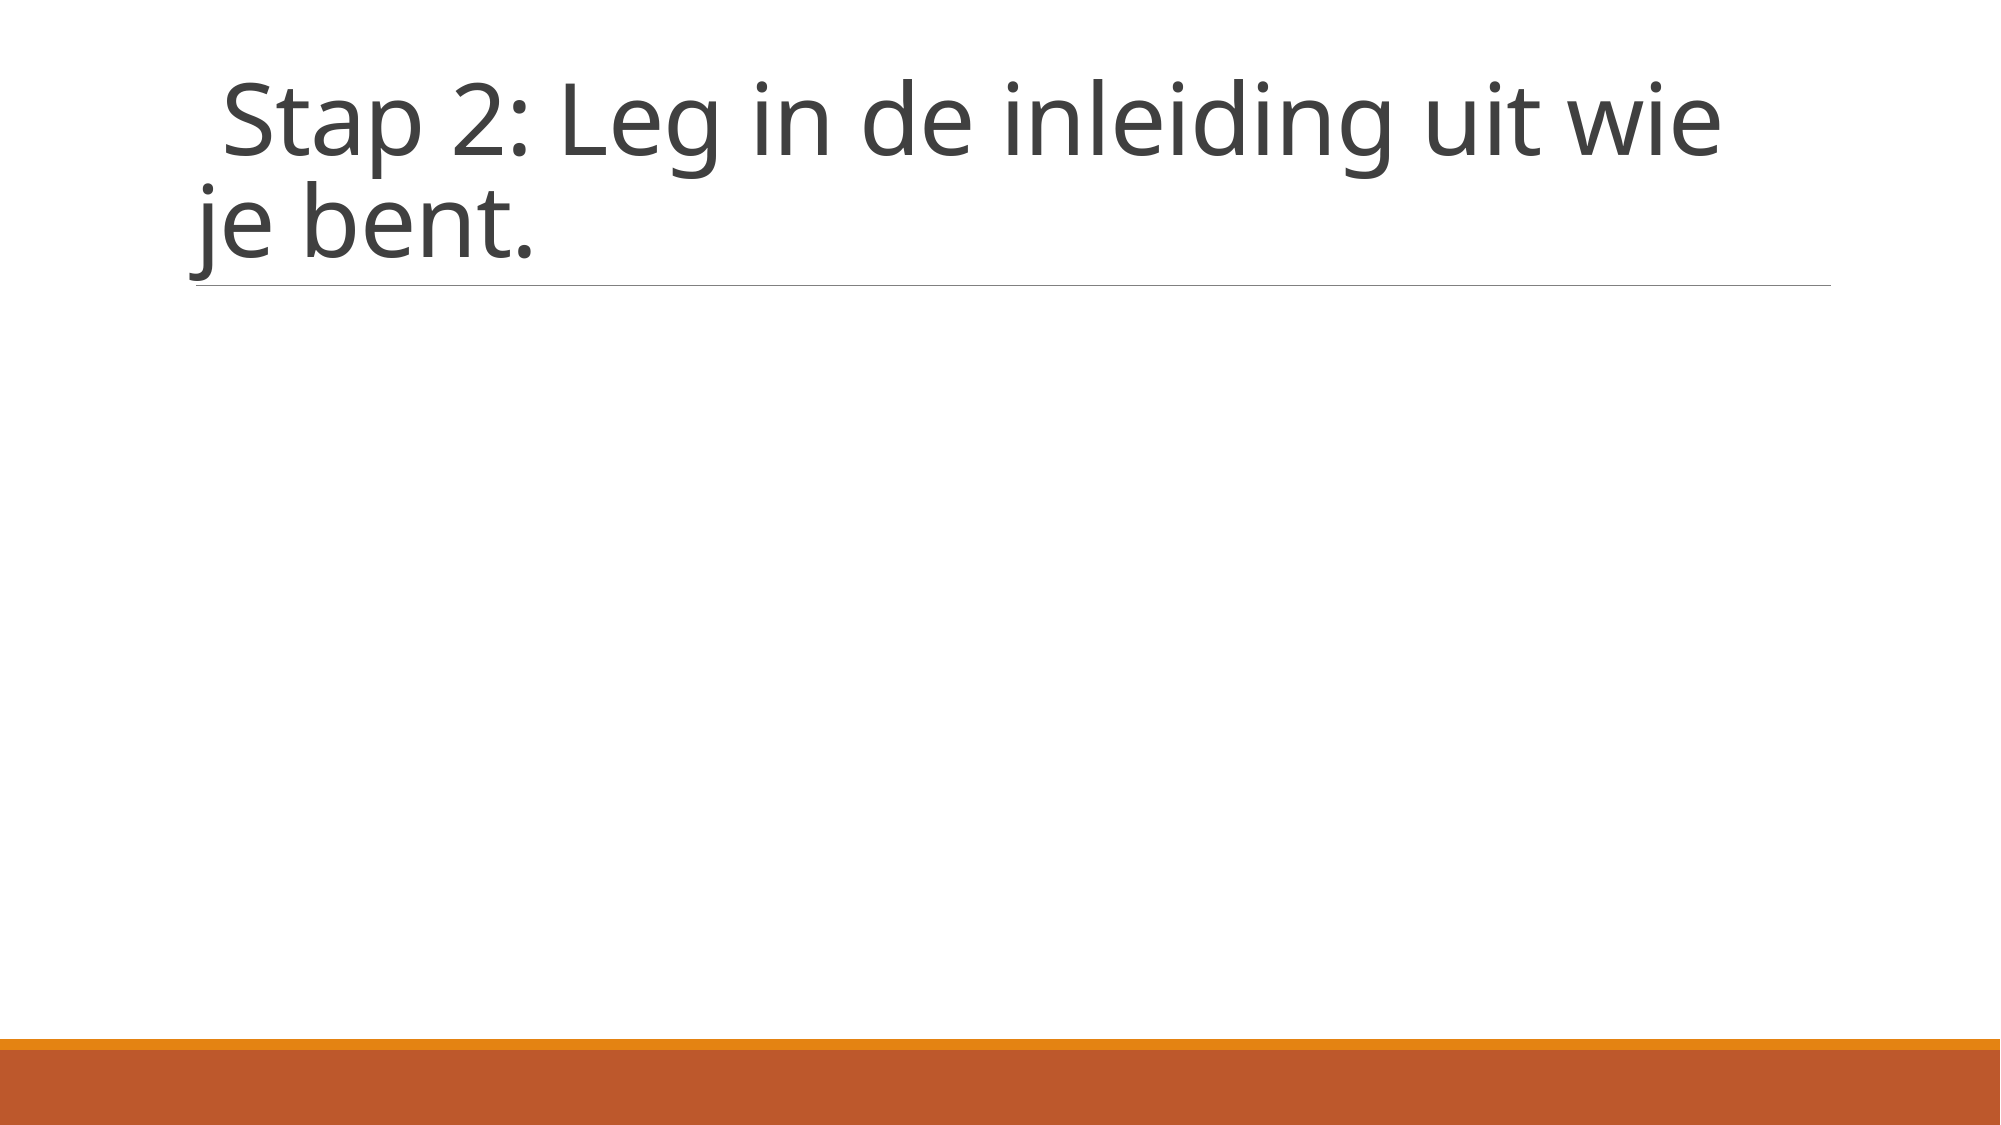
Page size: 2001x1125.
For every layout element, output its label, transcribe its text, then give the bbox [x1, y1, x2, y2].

title Stap 2: Leg in de inleiding uit wie je bent. [180, 47, 1830, 285]
